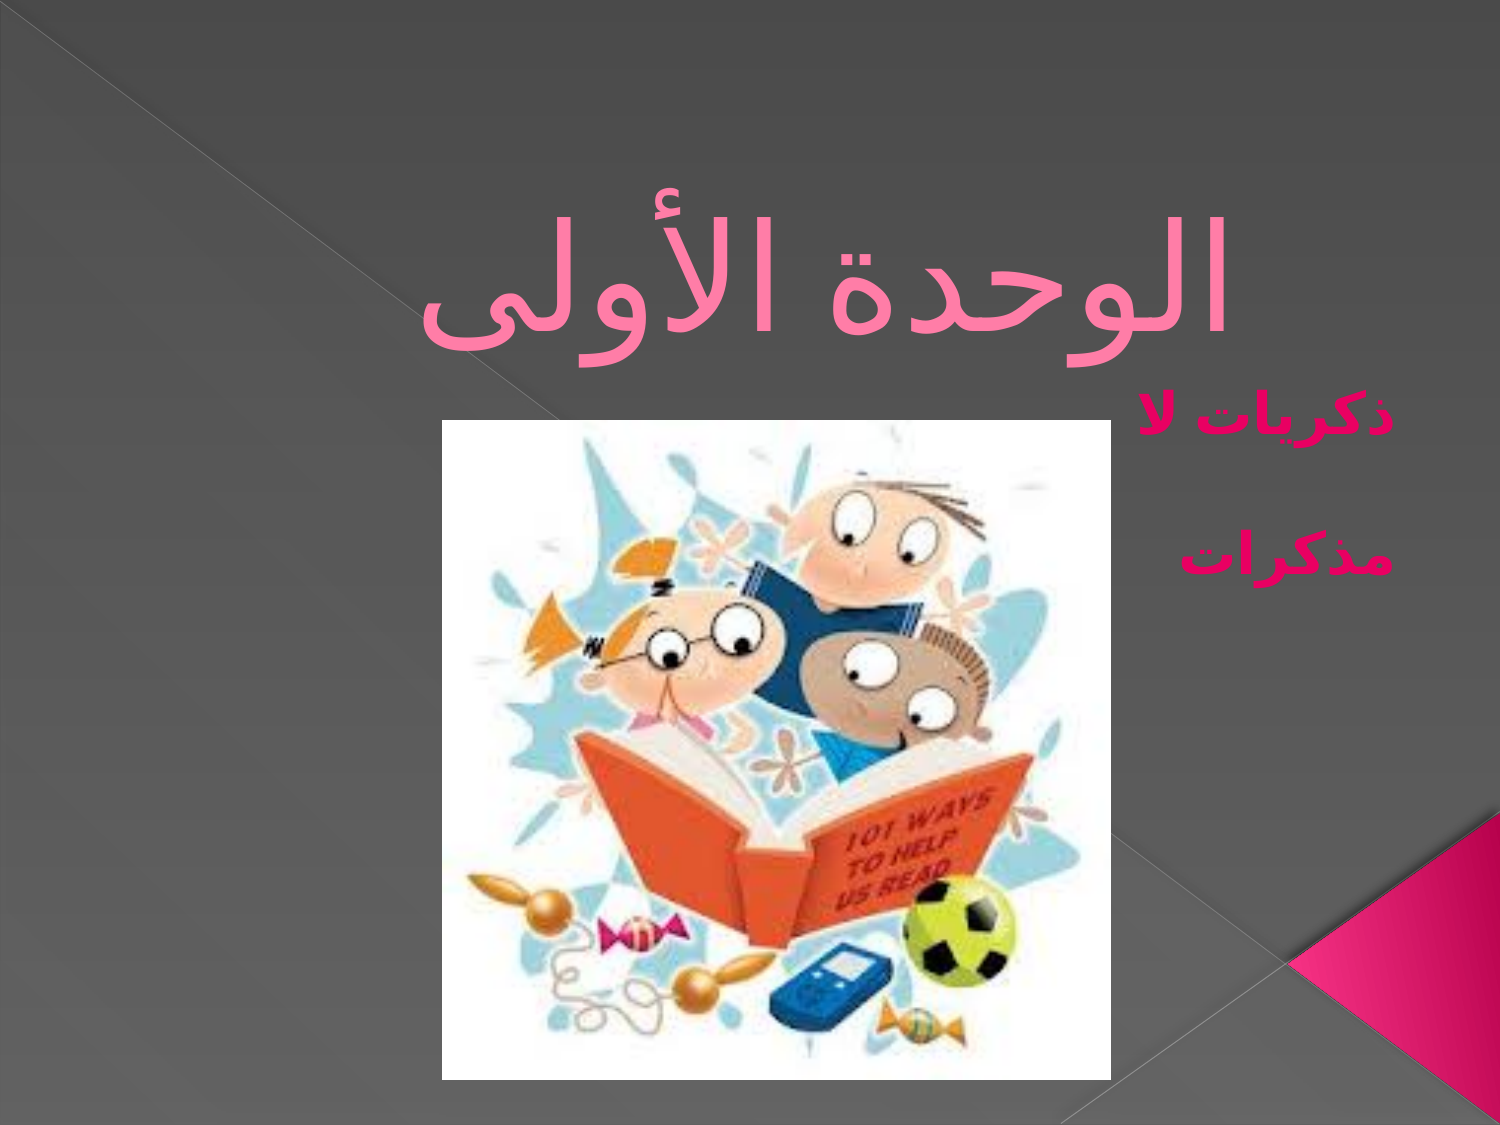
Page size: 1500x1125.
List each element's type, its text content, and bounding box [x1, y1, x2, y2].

picture [442, 420, 1111, 1080]
title الوحدة الأولى [88, 127, 1412, 369]
subtitle ذكريات لا مذكرات [88, 369, 1412, 657]
